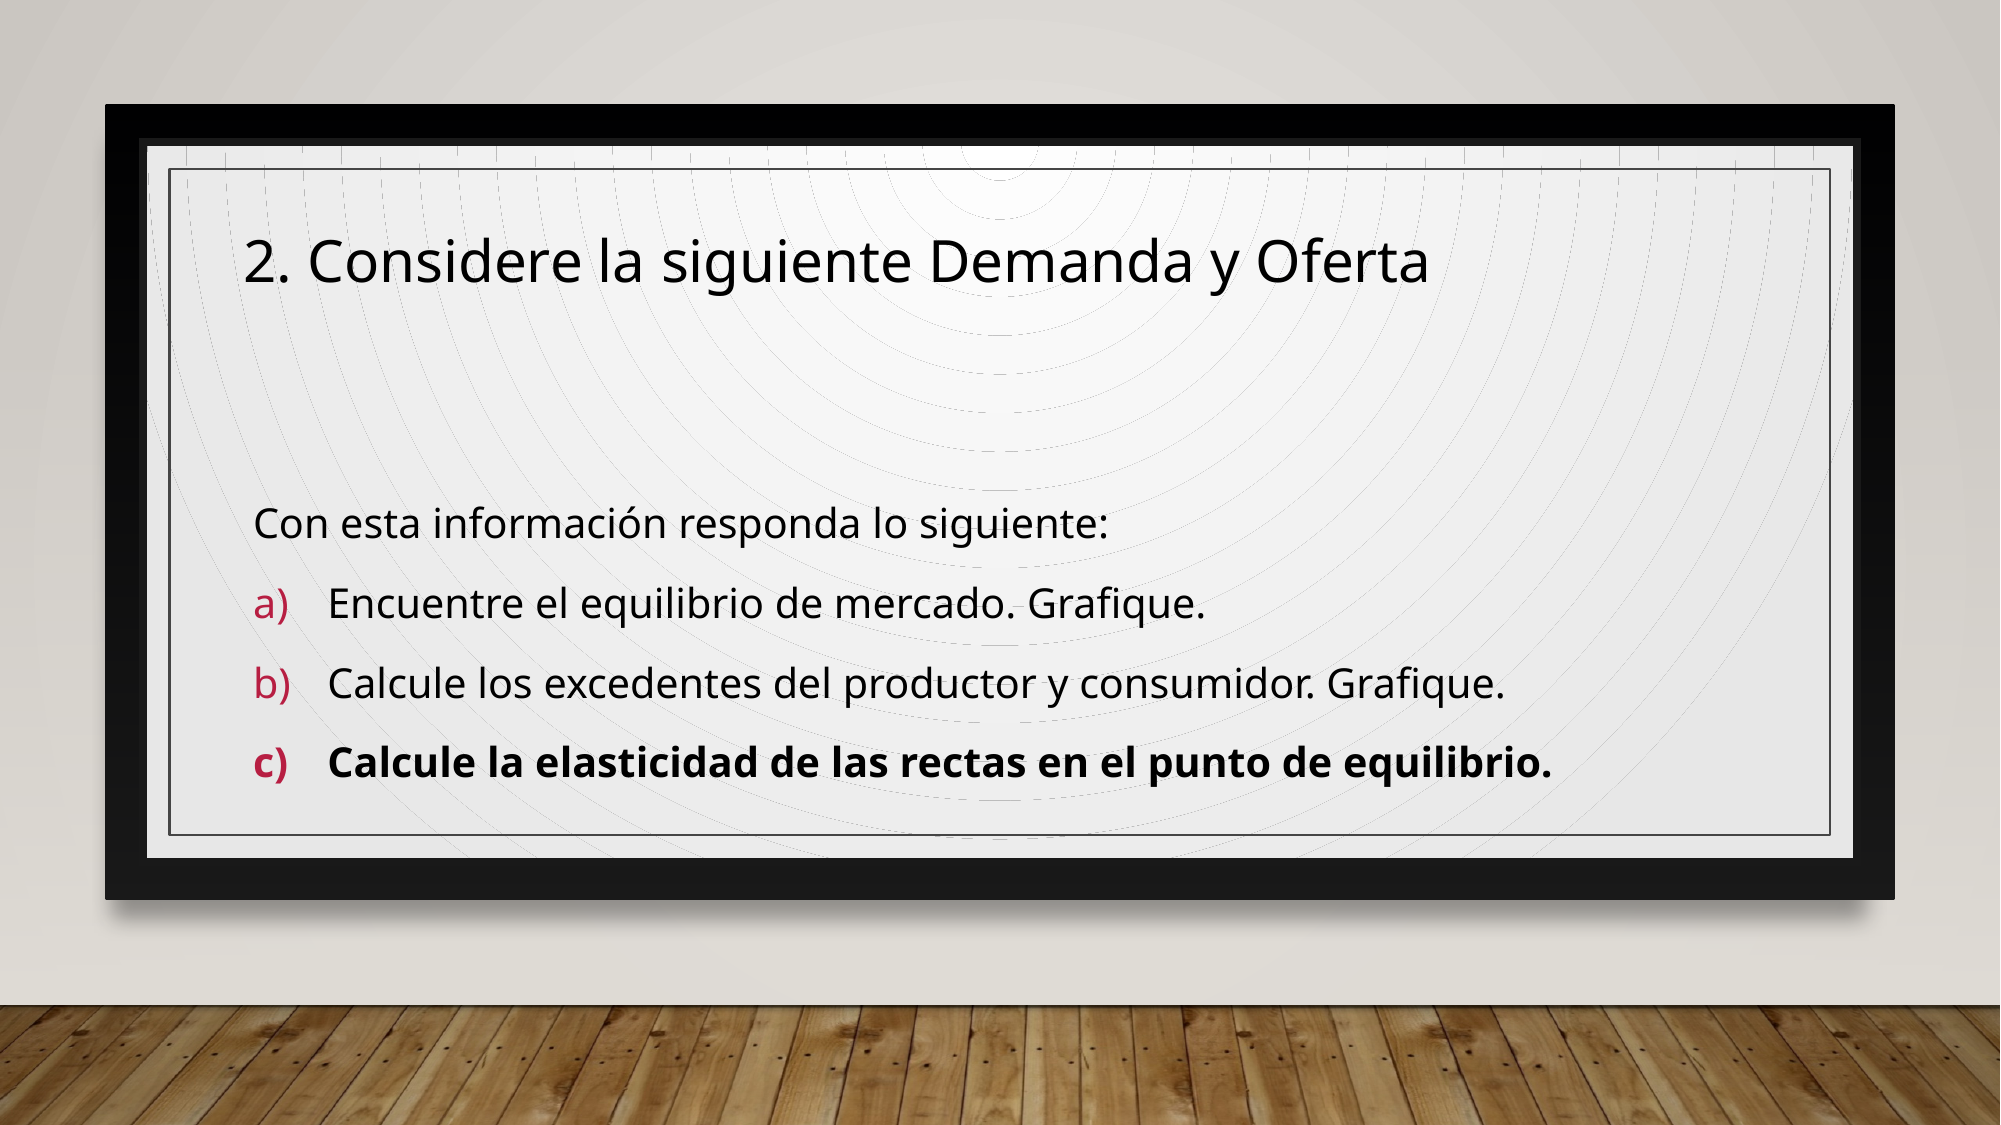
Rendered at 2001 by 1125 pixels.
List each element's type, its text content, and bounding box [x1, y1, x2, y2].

text_box [142, 141, 1858, 863]
picture [0, 1004, 2000, 1125]
text_box [0, 0, 2000, 330]
text_box [105, 104, 1895, 900]
text_box [168, 168, 1831, 836]
title 2. Considere la siguiente Demanda y Oferta [228, 181, 1772, 347]
text_box [0, 330, 2000, 1004]
